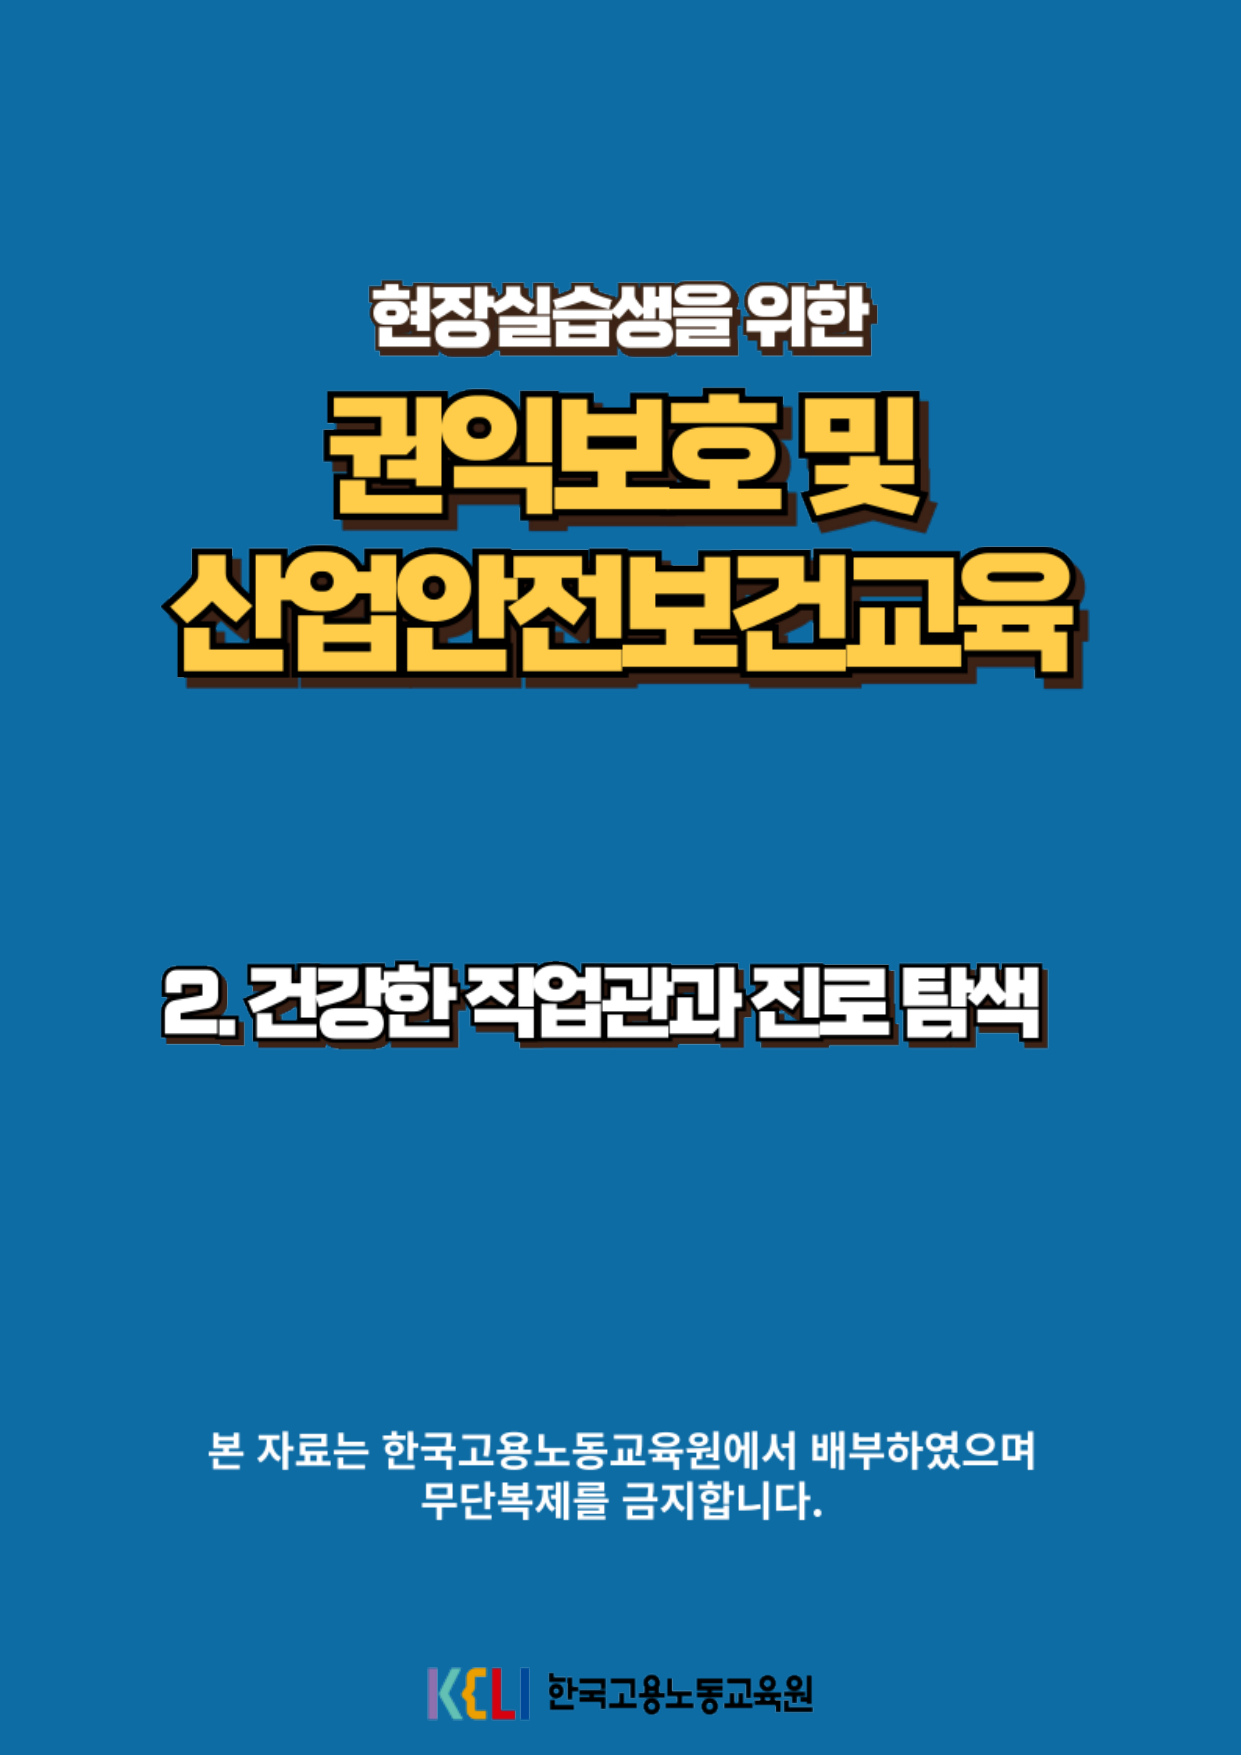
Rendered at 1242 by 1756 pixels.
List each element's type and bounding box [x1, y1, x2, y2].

picture [23, 838, 1242, 1373]
text_box [0, 0, 1241, 1755]
